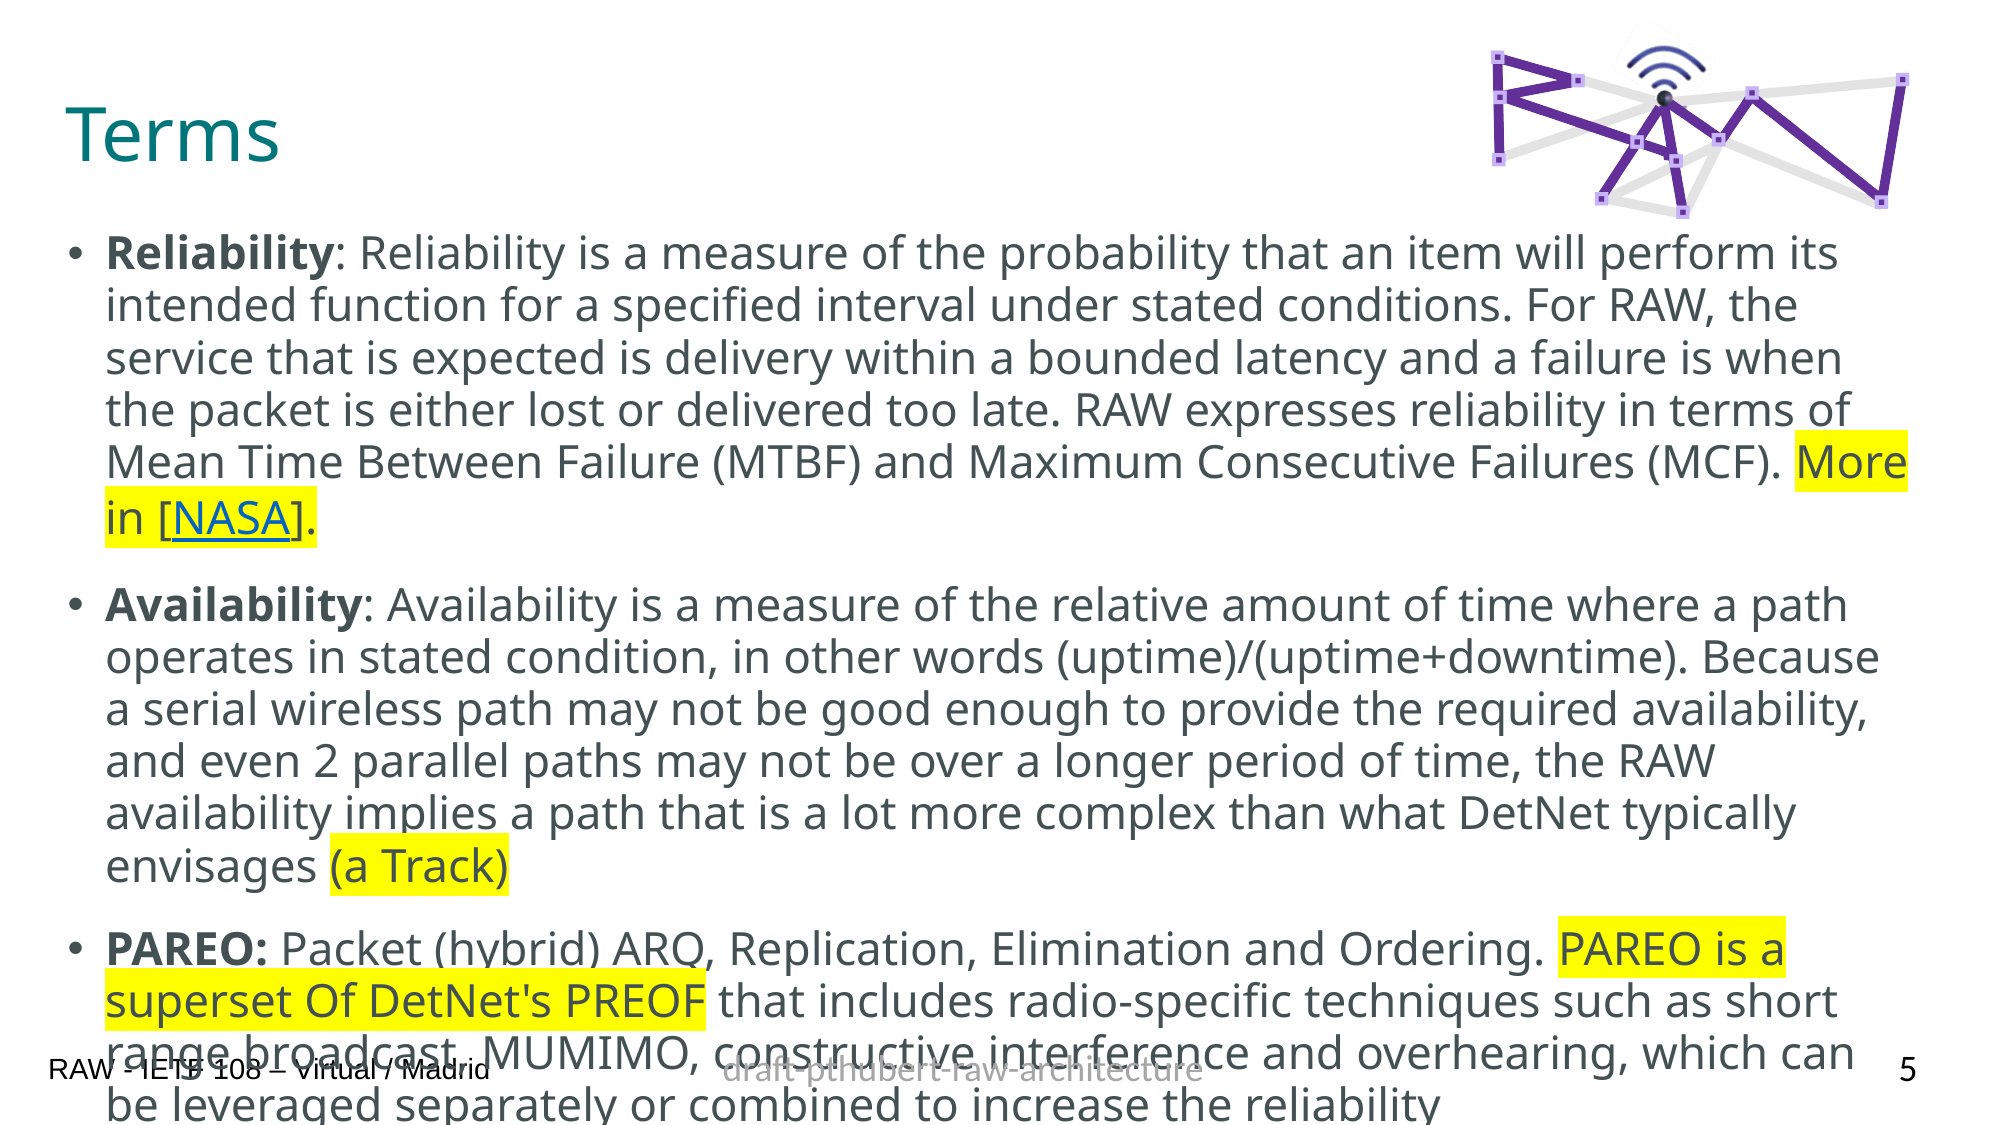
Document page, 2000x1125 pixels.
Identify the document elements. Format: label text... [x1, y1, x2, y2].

title Terms [50, 70, 1927, 209]
text_box draft-pthubert-raw-architecture [707, 1036, 1708, 1097]
slide_number 5 [1708, 1036, 1933, 1097]
picture [1464, 0, 1956, 239]
list Reliability: Reliability is a measure of the probability that an item will perform its intended function for a specified interval under stated conditions. For RAW, the service that is expected is delivery within a bounded latency and a failure is when the packet is either lost or delivered too late. RAW expresses reliability in terms of Mean Time Between Failure (MTBF) and Maximum Consecutive Failures (MCF). More in [NASA]. Availability: Availability is a measure of the relative amount of time where a path operates in stated condition, in other words (uptime)/(uptime+downtime). Because a serial wireless path may not be good enough to provide the required availability, and even 2 parallel paths may not be over a longer period of time, the RAW availability implies a path that is a lot more complex than what DetNet typically envisages (a Track) PAREO: Packet (hybrid) ARQ, Replication, Elimination and Ordering. PAREO is a superset Of DetNet's PREOF that includes radio-specific techniques such as short range broadcast, MUMIMO, constructive interference and overhearing, which can be leveraged separately or combined to increase the reliability [52, 220, 1927, 1035]
